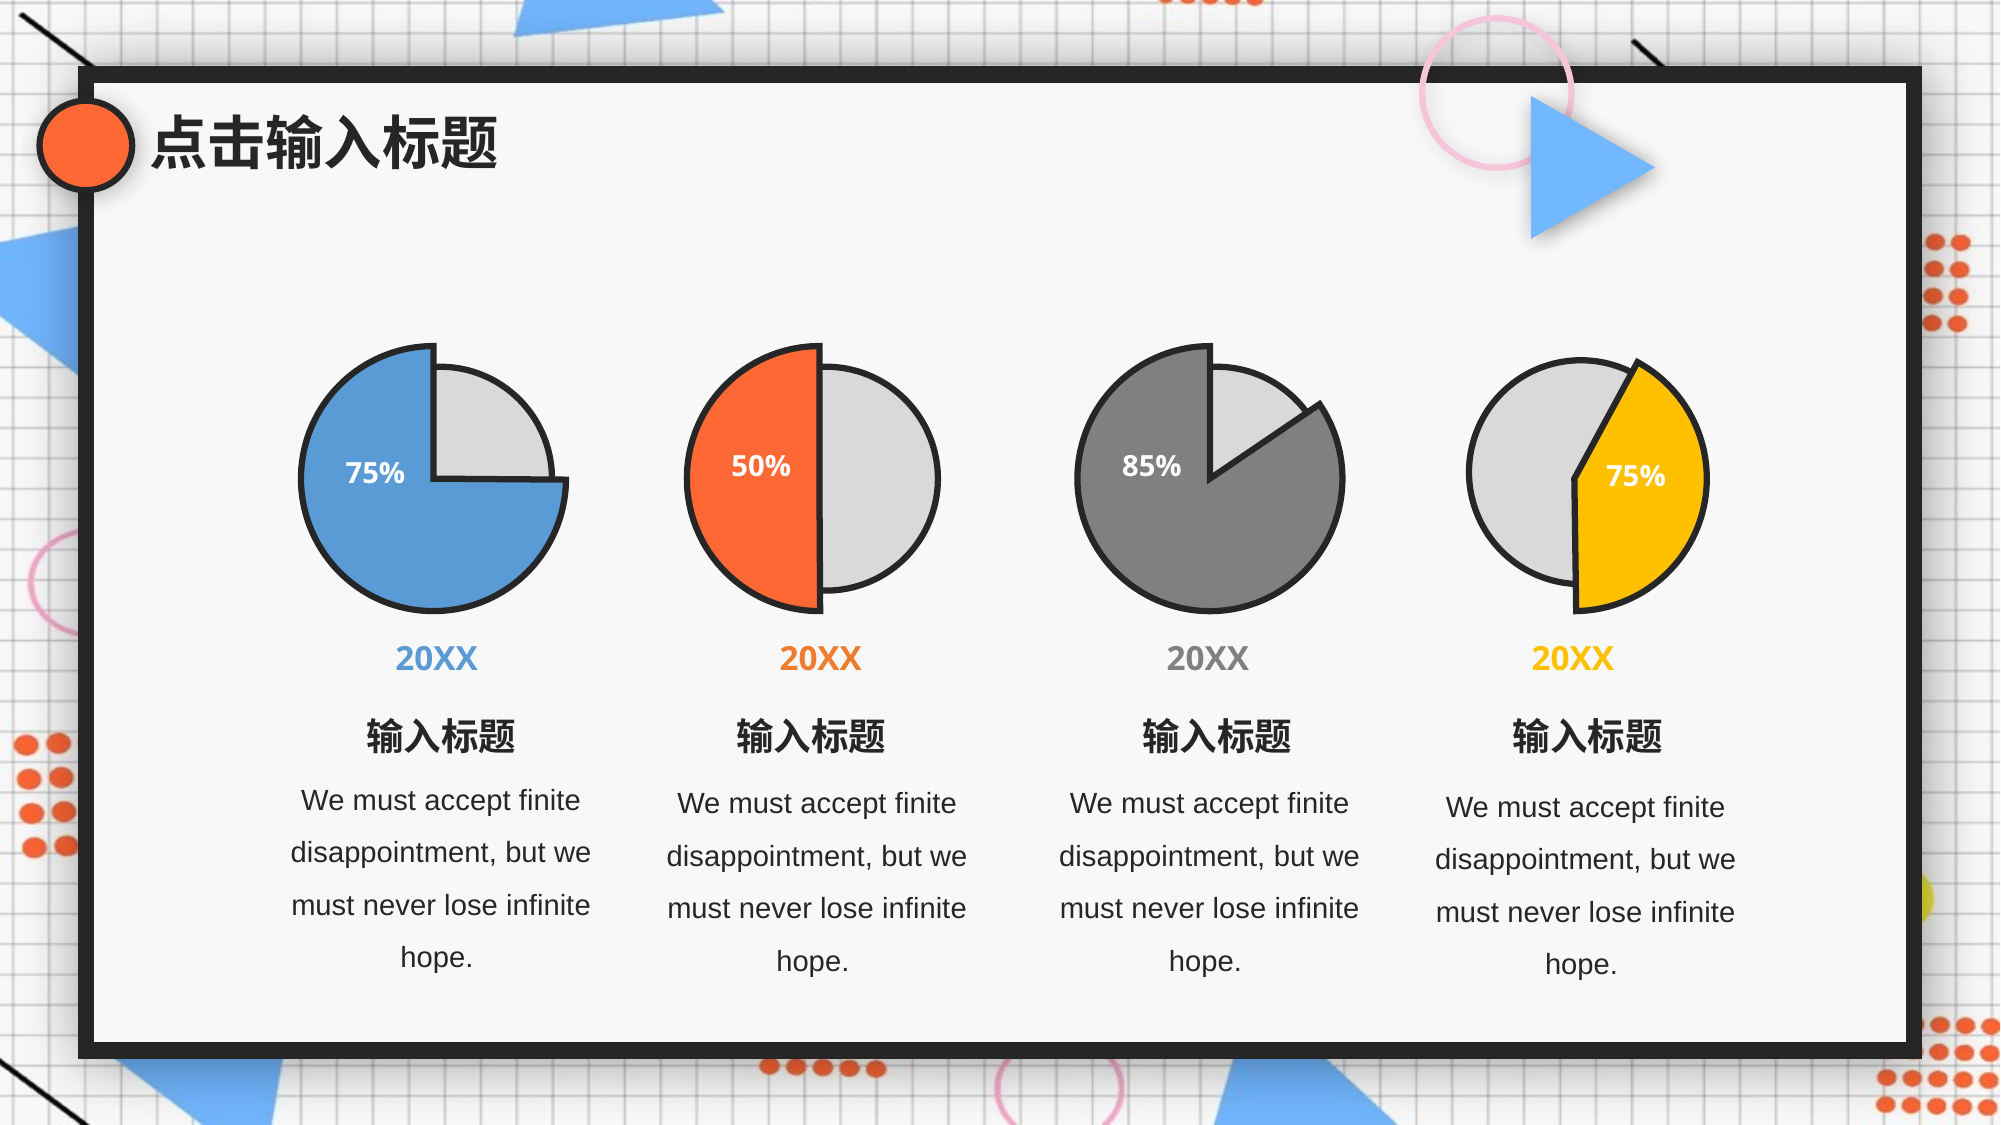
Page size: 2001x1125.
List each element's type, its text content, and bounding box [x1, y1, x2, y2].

text_box 输入标题 [1127, 705, 1308, 766]
text_box We must accept finite disappointment, but we must never lose infinite hope. [1039, 759, 1381, 985]
picture [0, 0, 2001, 1125]
text_box [1421, 17, 1573, 169]
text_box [301, 346, 1707, 678]
text_box [85, 73, 1915, 1051]
text_box 输入标题 [351, 705, 532, 766]
text_box We must accept finite disappointment, but we must never lose infinite hope. [1415, 763, 1757, 988]
text_box [1529, 93, 1658, 241]
text_box We must accept finite disappointment, but we must never lose infinite hope. [270, 756, 612, 981]
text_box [39, 99, 516, 191]
text_box 输入标题 [721, 705, 902, 766]
text_box We must accept finite disappointment, but we must never lose infinite hope. [646, 759, 988, 985]
text_box 输入标题 [1497, 705, 1678, 766]
